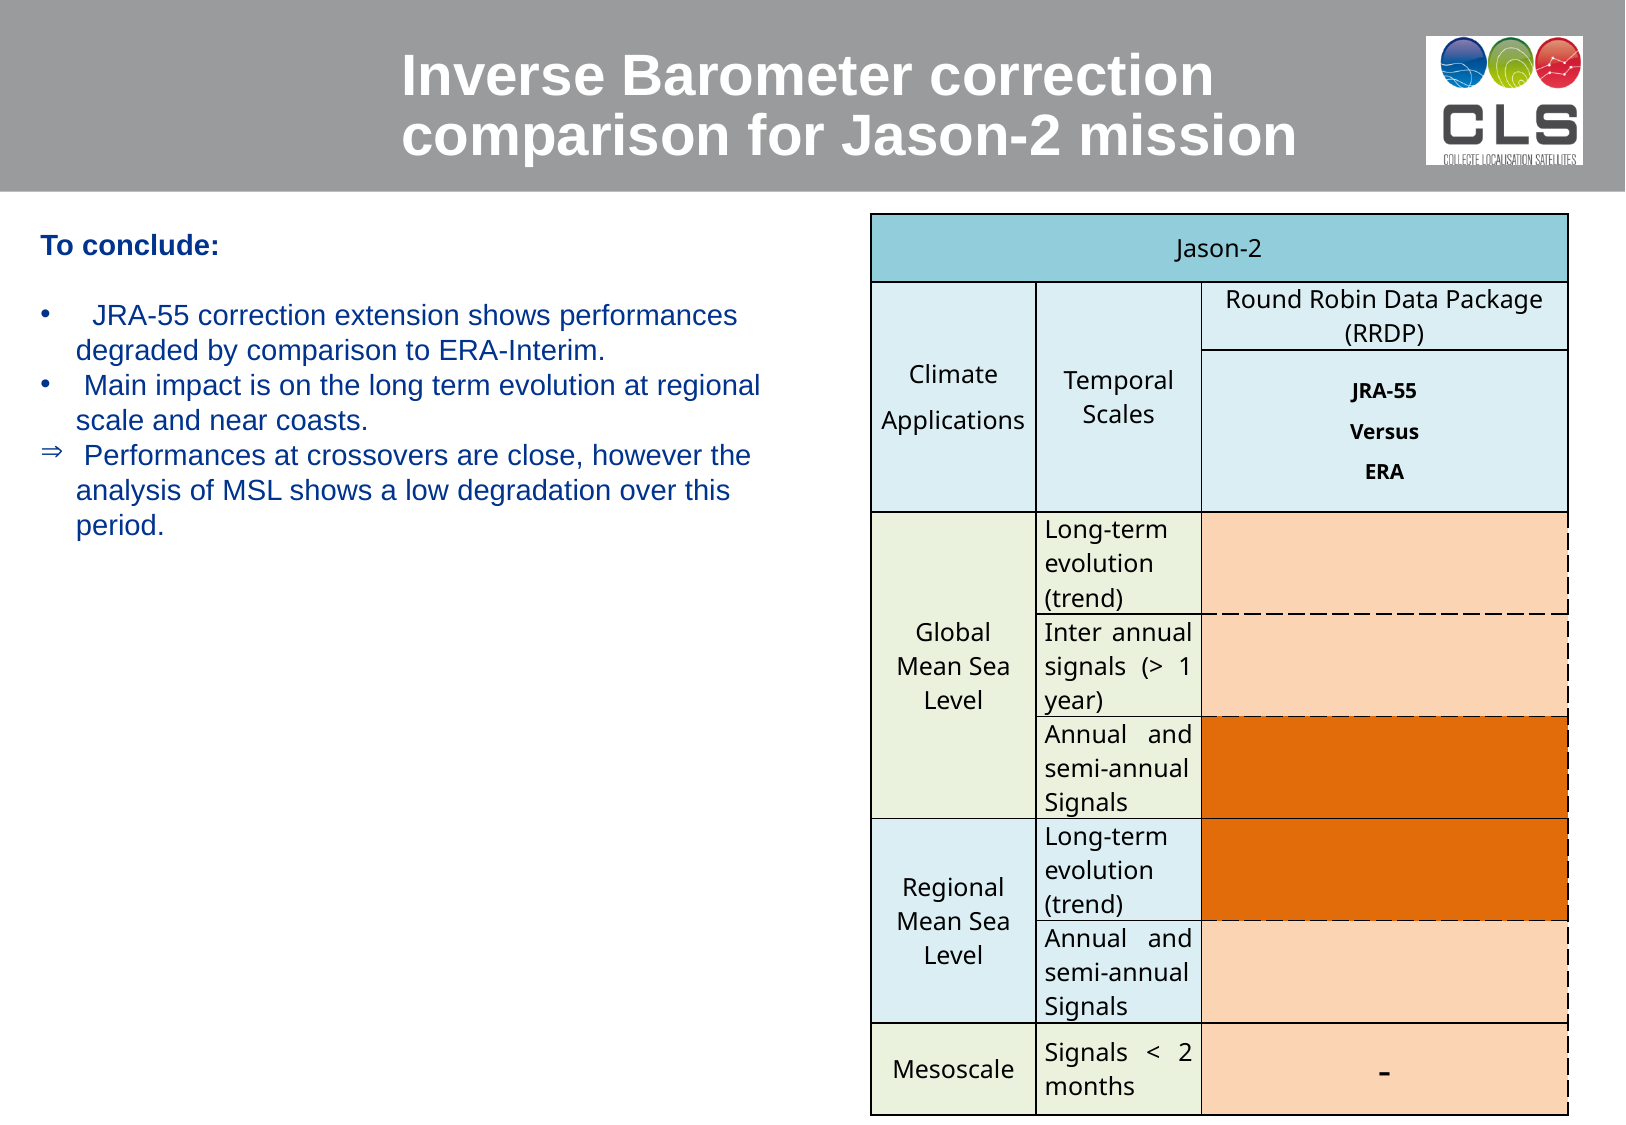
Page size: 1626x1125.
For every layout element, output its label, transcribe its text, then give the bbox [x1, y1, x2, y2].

table_cell Long-term evolution (trend) [1037, 819, 1201, 920]
text_box To conclude: JRA-55 correction extension shows performances degraded by comparison to ERA-Interim. Main impact is on the long term evolution at regional scale and near coasts. Performances at crossovers are close, however the analysis of MSL shows a low degradation over this period. [25, 219, 820, 1104]
picture [1426, 36, 1583, 165]
table_cell [1202, 513, 1568, 614]
table_cell Inter annual signals (> 1 year) [1037, 615, 1201, 716]
table_cell Round Robin Data Package (RRDP) [1202, 283, 1567, 349]
table_cell Regional Mean Sea Level [872, 819, 1035, 1022]
table_cell - [1202, 1024, 1568, 1114]
table_cell [1202, 819, 1568, 921]
table_header Jason-2 [872, 215, 1567, 281]
table_cell Global Mean Sea Level [872, 513, 1035, 818]
table_cell JRA-55 Versus ERA [1202, 351, 1567, 511]
table_cell [1202, 716, 1568, 818]
table_cell [1202, 921, 1568, 1022]
table_cell Annual and semi-annual Signals [1037, 717, 1201, 818]
table_cell Long-term evolution (trend) [1037, 513, 1201, 613]
table_cell Temporal Scales [1037, 283, 1201, 511]
table_cell Signals < 2 months [1037, 1024, 1201, 1114]
table_cell [1202, 614, 1568, 716]
table_cell Mesoscale [872, 1024, 1035, 1114]
table_cell Annual and semi-annual Signals [1037, 921, 1201, 1022]
text_box Inverse Barometer correction comparison for Jason-2 mission [386, 40, 1479, 172]
table_cell Climate Applications [872, 283, 1035, 511]
